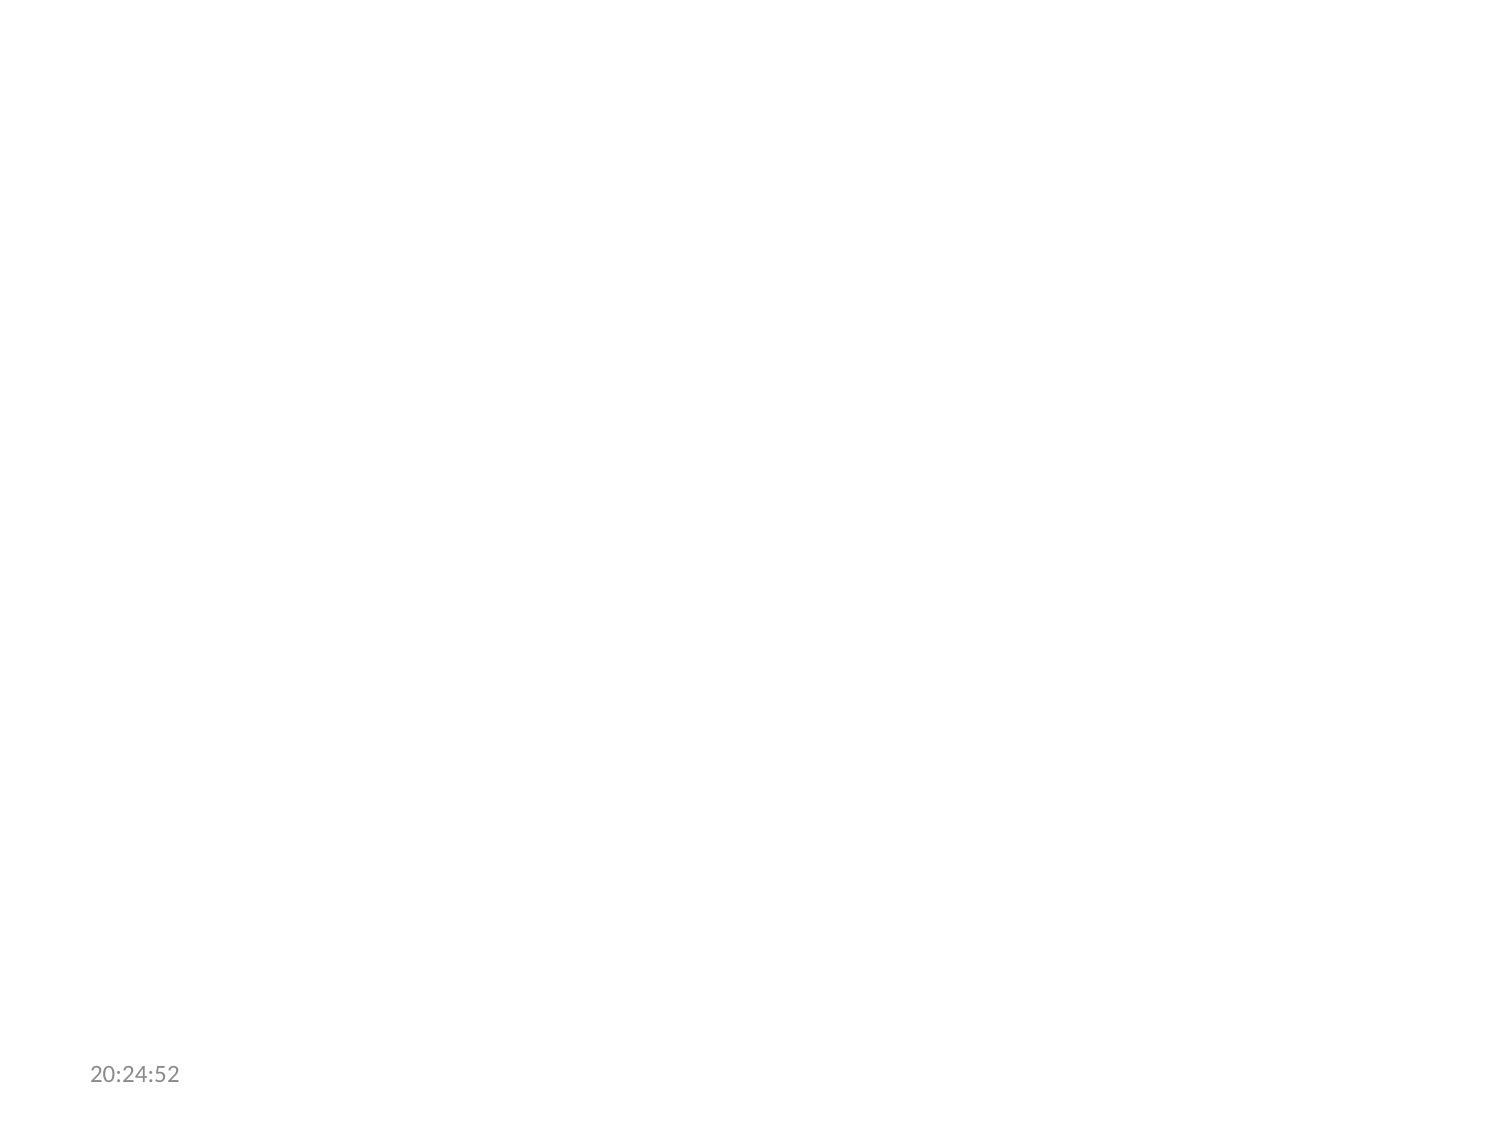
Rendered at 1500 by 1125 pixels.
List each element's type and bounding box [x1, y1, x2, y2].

slide_number [75, 1042, 425, 1103]
